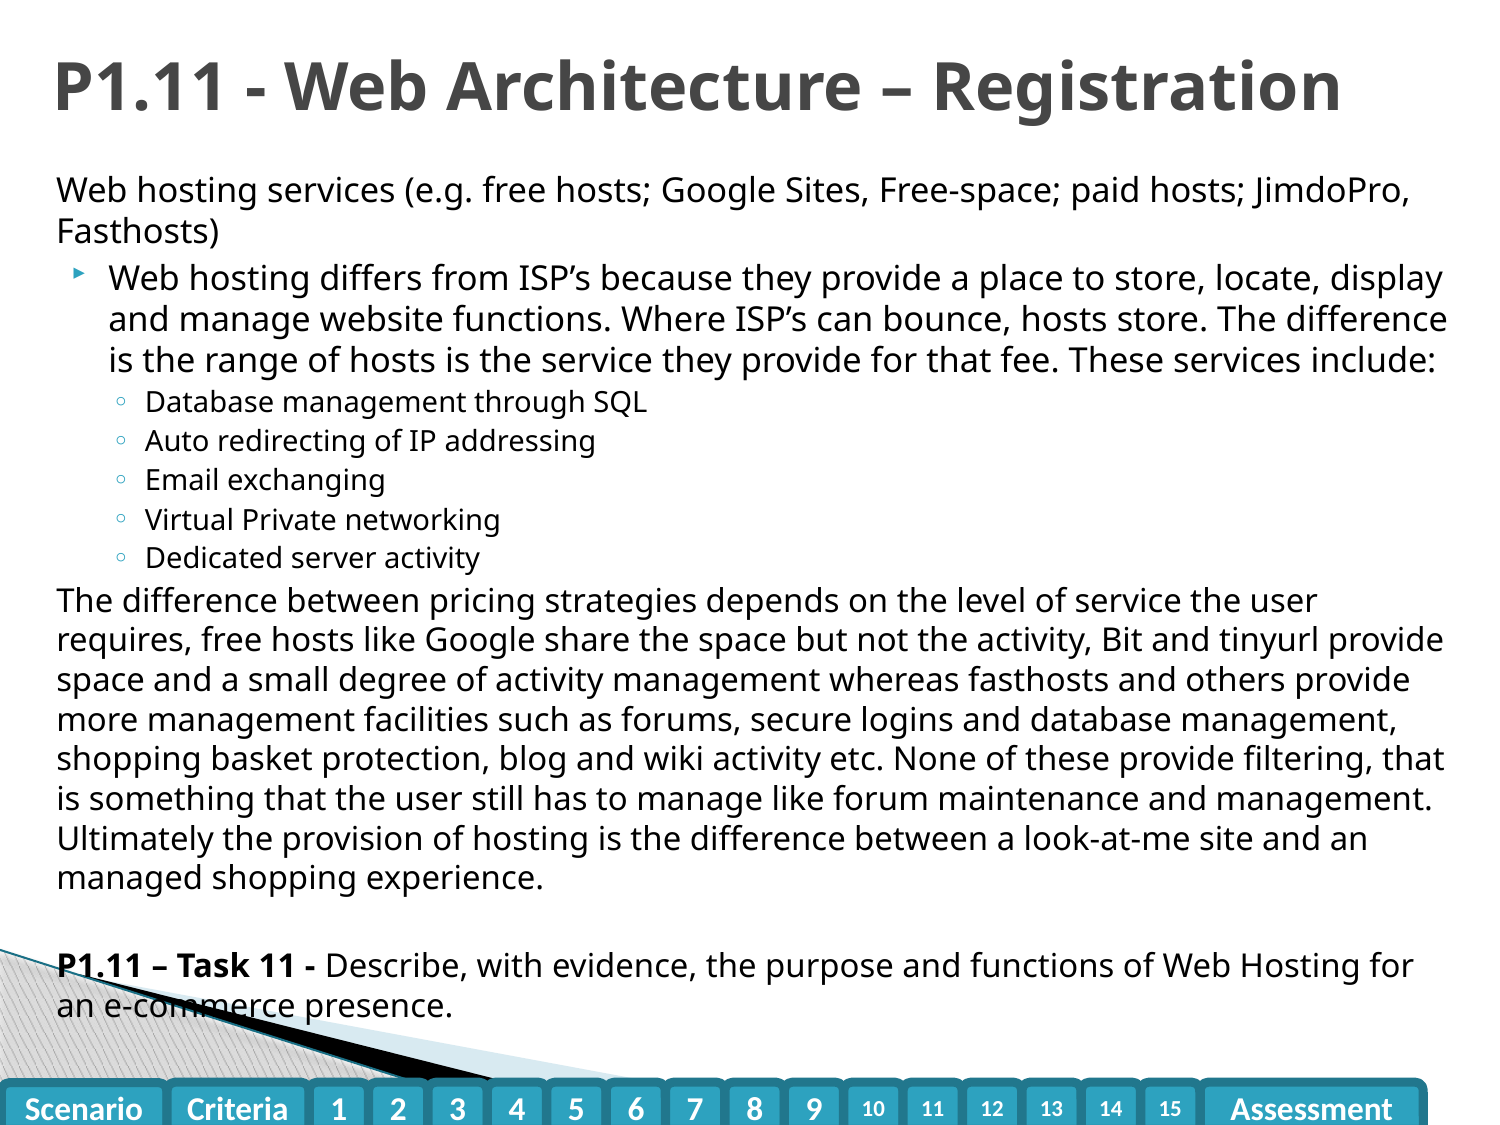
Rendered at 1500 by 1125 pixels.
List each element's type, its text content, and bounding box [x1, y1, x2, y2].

list Web hosting services (e.g. free hosts; Google Sites, Free-space; paid hosts; JimdoPro, Fasthosts) Web hosting differs from ISP’s because they provide a place to store, locate, display and manage website functions. Where ISP’s can bounce, hosts store. The difference is the range of hosts is the service they provide for that fee. These services include: Database management through SQL Auto redirecting of IP addressing Email exchanging Virtual Private networking Dedicated server activity The difference between pricing strategies depends on the level of service the user requires, free hosts like Google share the space but not the activity, Bit and tinyurl provide space and a small degree of activity management whereas fasthosts and others provide more management facilities such as forums, secure logins and database management, shopping basket protection, blog and wiki activity etc. None of these provide filtering, that is something that the user still has to manage like forum maintenance and management. Ultimately the provision of hosting is the difference between a look-at-me site and an managed shopping experience. P1.11 – Task 11 - Describe, with evidence, the purpose and functions of Web Hosting for an e-commerce presence. [41, 160, 1471, 1083]
title P1.11 - Web Architecture – Registration [37, 19, 1471, 149]
